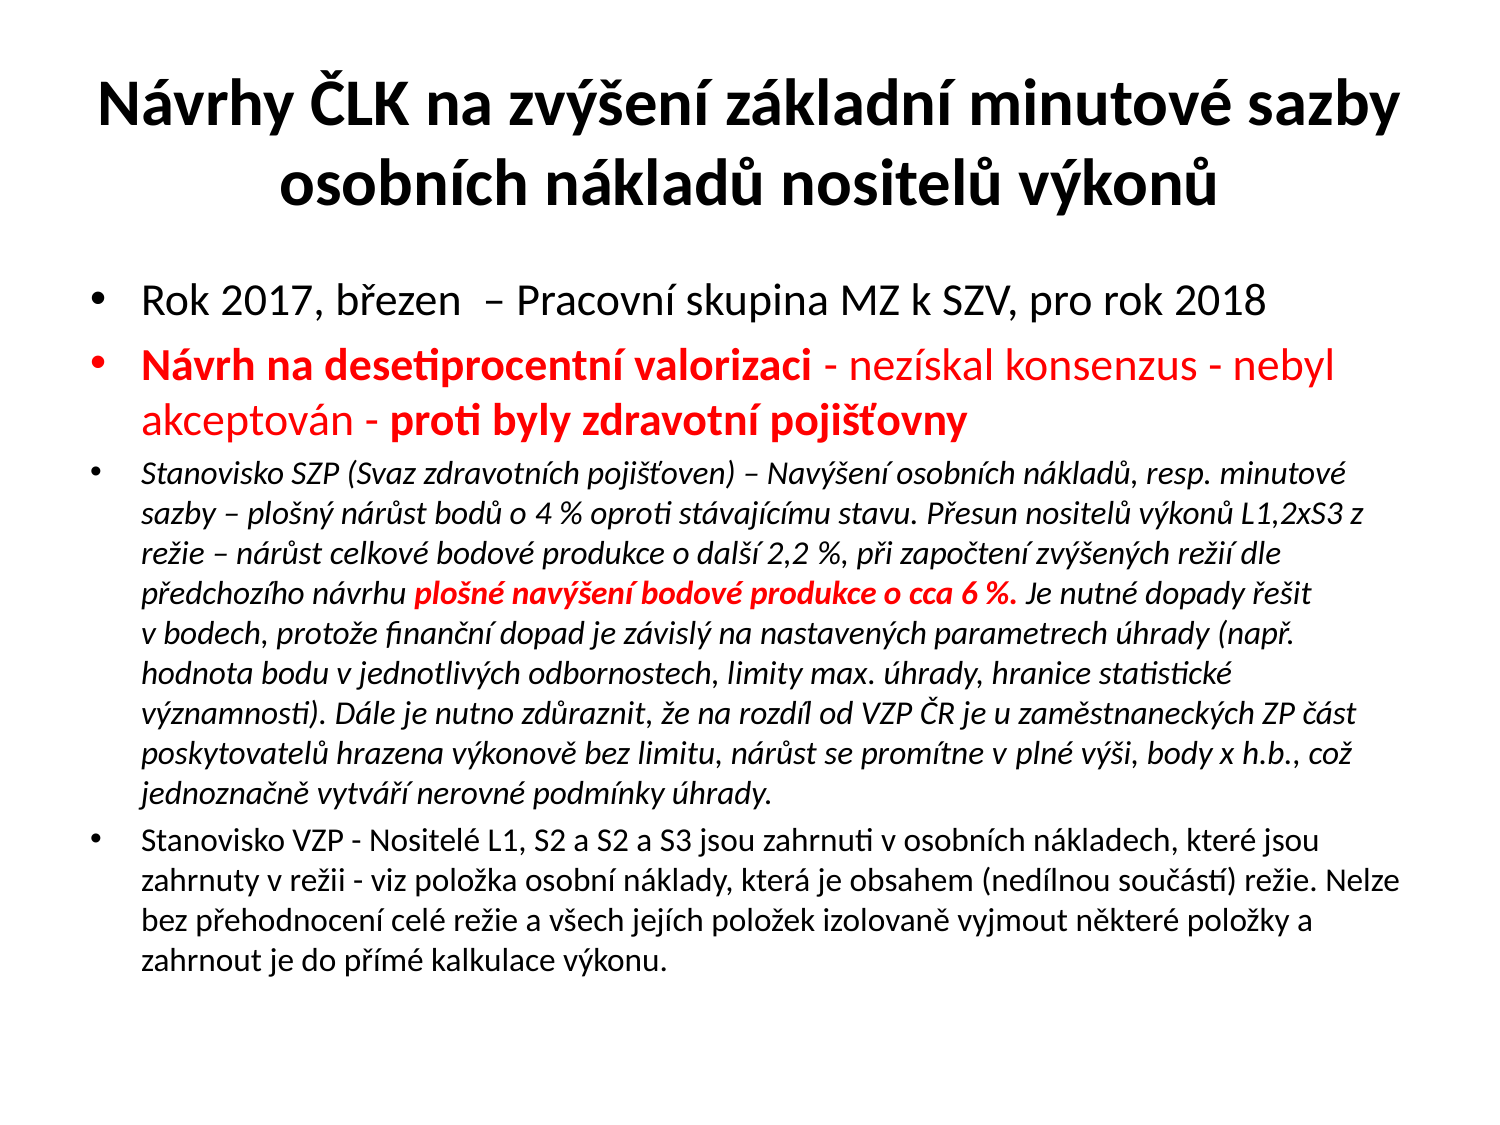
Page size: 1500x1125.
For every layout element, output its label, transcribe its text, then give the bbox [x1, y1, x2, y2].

list Rok 2017, březen – Pracovní skupina MZ k SZV, pro rok 2018 Návrh na desetiprocentní valorizaci - nezískal konsenzus - nebyl akceptován - proti byly zdravotní pojišťovny Stanovisko SZP (Svaz zdravotních pojišťoven) – Navýšení osobních nákladů, resp. minutové sazby – plošný nárůst bodů o 4 % oproti stávajícímu stavu. Přesun nositelů výkonů L1,2xS3 z režie – nárůst celkové bodové produkce o další 2,2 %, při započtení zvýšených režií dle předchozího návrhu plošné navýšení bodové produkce o cca 6 %. Je nutné dopady řešit v bodech, protože finanční dopad je závislý na nastavených parametrech úhrady (např. hodnota bodu v jednotlivých odbornostech, limity max. úhrady, hranice statistické významnosti). Dále je nutno zdůraznit, že na rozdíl od VZP ČR je u zaměstnaneckých ZP část poskytovatelů hrazena výkonově bez limitu, nárůst se promítne v plné výši, body x h.b., což jednoznačně vytváří nerovné podmínky úhrady. Stanovisko VZP - Nositelé L1, S2 a S2 a S3 jsou zahrnuti v osobních nákladech, které jsou zahrnuty v režii - viz položka osobní náklady, která je obsahem (nedílnou součástí) režie. Nelze bez přehodnocení celé režie a všech jejích položek izolovaně vyjmout některé položky a zahrnout je do přímé kalkulace výkonu. [75, 262, 1425, 1005]
title Návrhy ČLK na zvýšení základní minutové sazby osobních nákladů nositelů výkonů [75, 45, 1425, 233]
